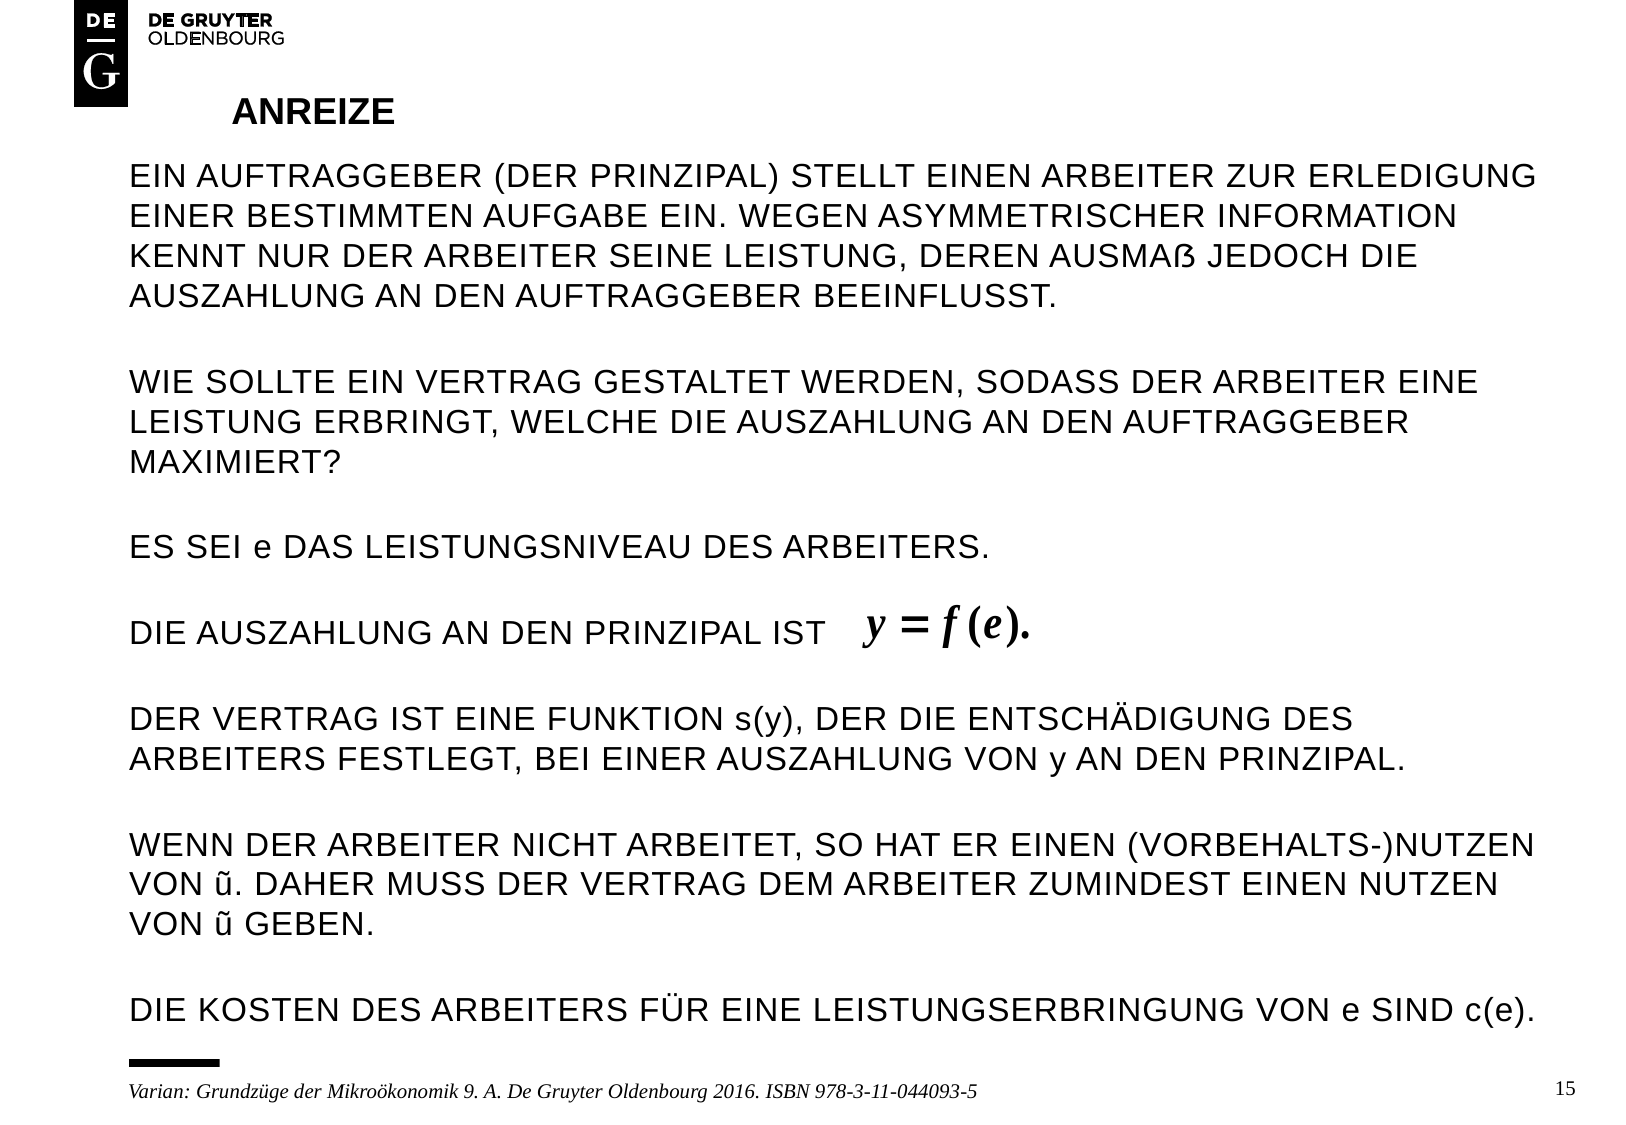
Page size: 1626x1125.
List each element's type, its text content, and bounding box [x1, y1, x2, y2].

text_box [858, 600, 1032, 653]
slide_number 15 [1554, 1074, 1614, 1104]
title anreize [231, 86, 1385, 131]
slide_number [128, 1077, 1539, 1108]
list Ein auftraggeber (der prinzipal) stellt einen arbeiter zur erledigung einer bestimmten aufgabe ein. Wegen asymmetrischer information kennt nur der arbeiter seine leistung, deren ausmaß jedoch die auszahlung an den auftraggeber beeinflusst. Wie sollte ein vertrag gestaltet werden, sodass der arbeiter eine leistung erbringt, welche die auszahlung an den Auftraggeber maximiert? Es sei e DAS LEISTUNGSNIVEAU DES ARBEITERS. DIE AUSZAHLUNG AN DEN PRINZIPAL IST DER VERTRAG IST EINE FUNKTION s(y), DER DIE ENTSCHÄDIGUNG DES ARBEITERS FESTLEGT, BEI EINER AUSZAHLUNG VON y AN DEN PRINZIPAL. WENN DER ARBEITER NICHT ARBEITET, SO HAT ER EINEN (VORBEHALTS-)NUTZEN VON ũ. DAHER MUSS DER VERTRAG DEM ARBEITER ZUMINDEST EINEN NUTZEN VON ũ GEBEN. DIE KOSTEN DES ARBEITERS FÜR EINE LEISTUNGSERBRINGUNG VON e SIND c(e). [129, 154, 1556, 1044]
